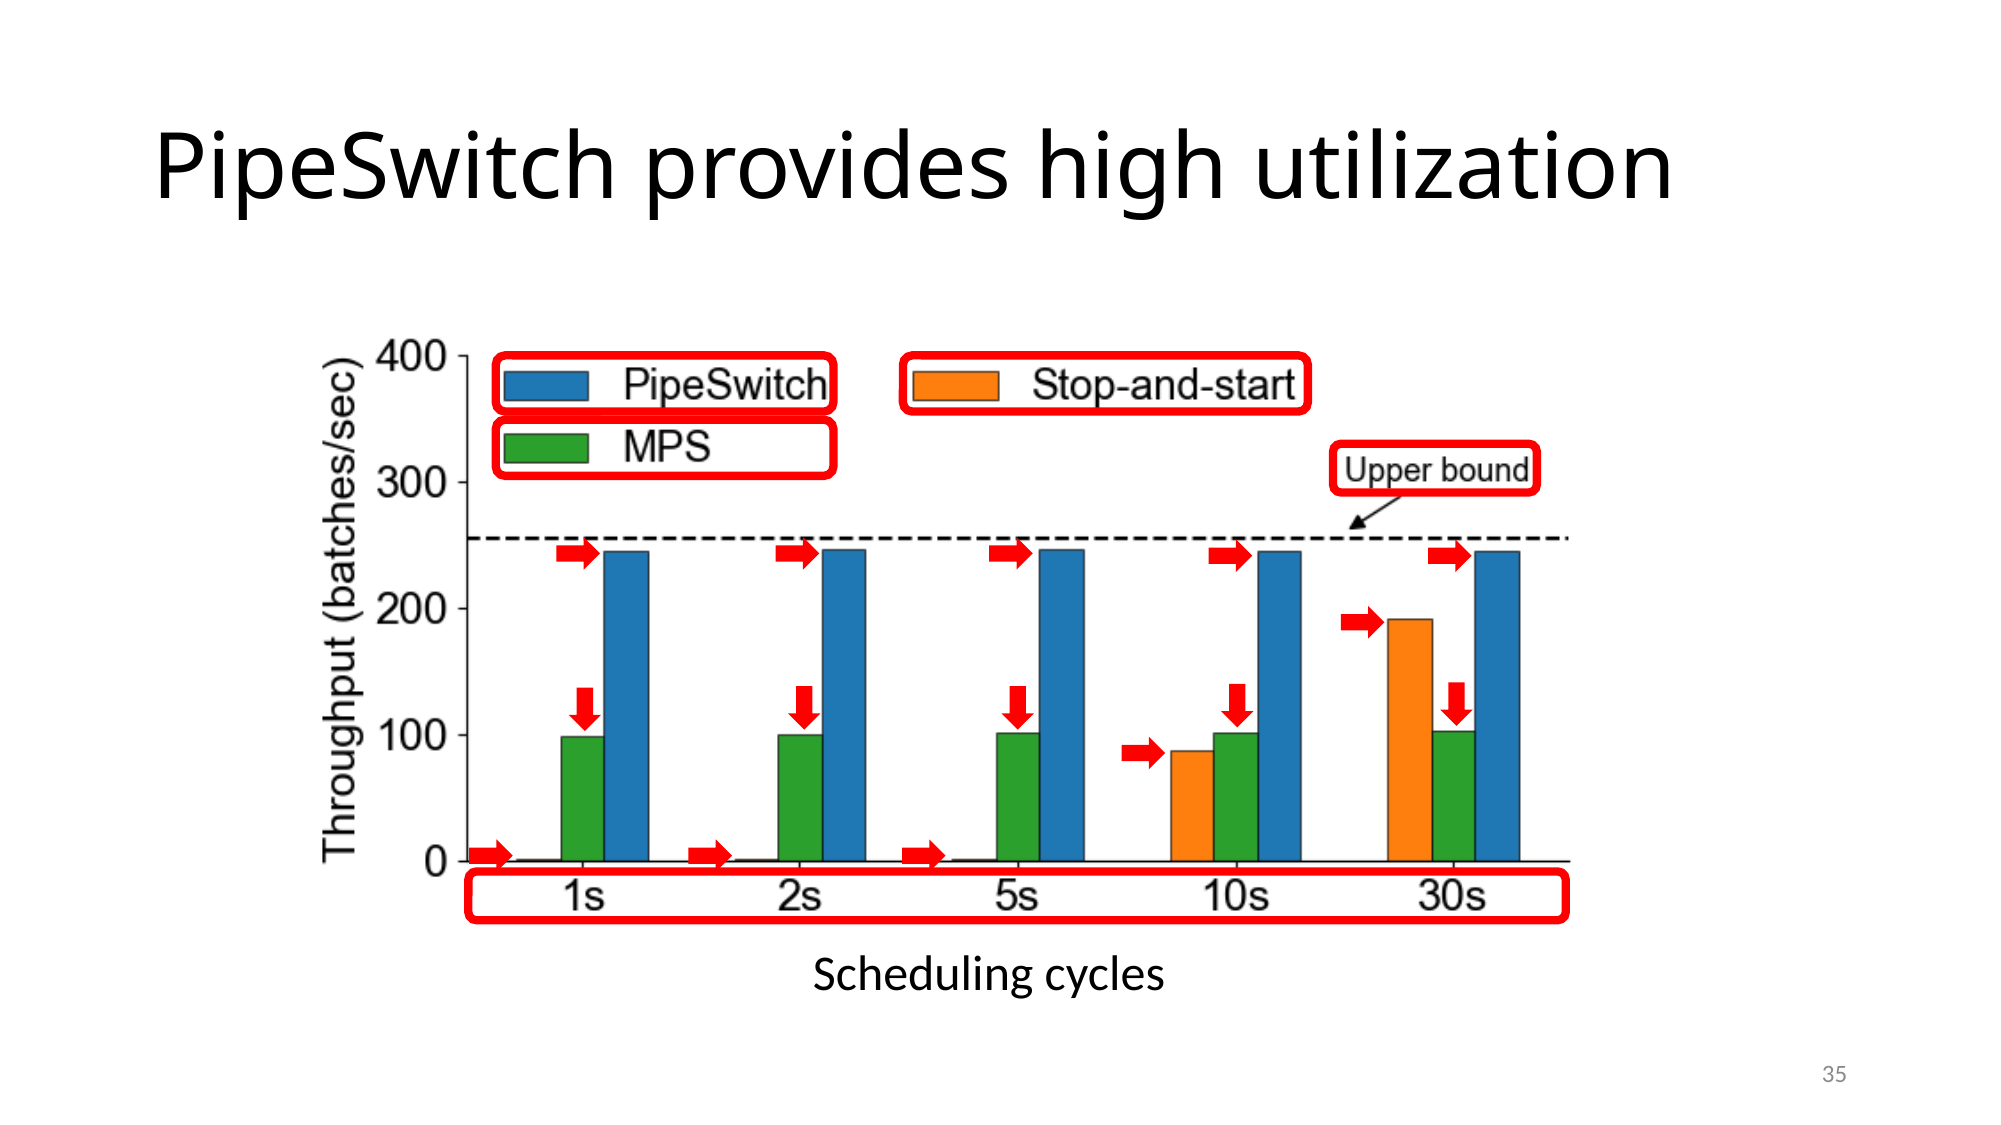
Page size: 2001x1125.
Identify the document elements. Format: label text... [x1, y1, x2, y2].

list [289, 277, 1711, 934]
text_box Scheduling cycles [798, 934, 1181, 1008]
slide_number 35 [1412, 1042, 1863, 1103]
title PipeSwitch provides high utilization [137, 59, 1863, 278]
